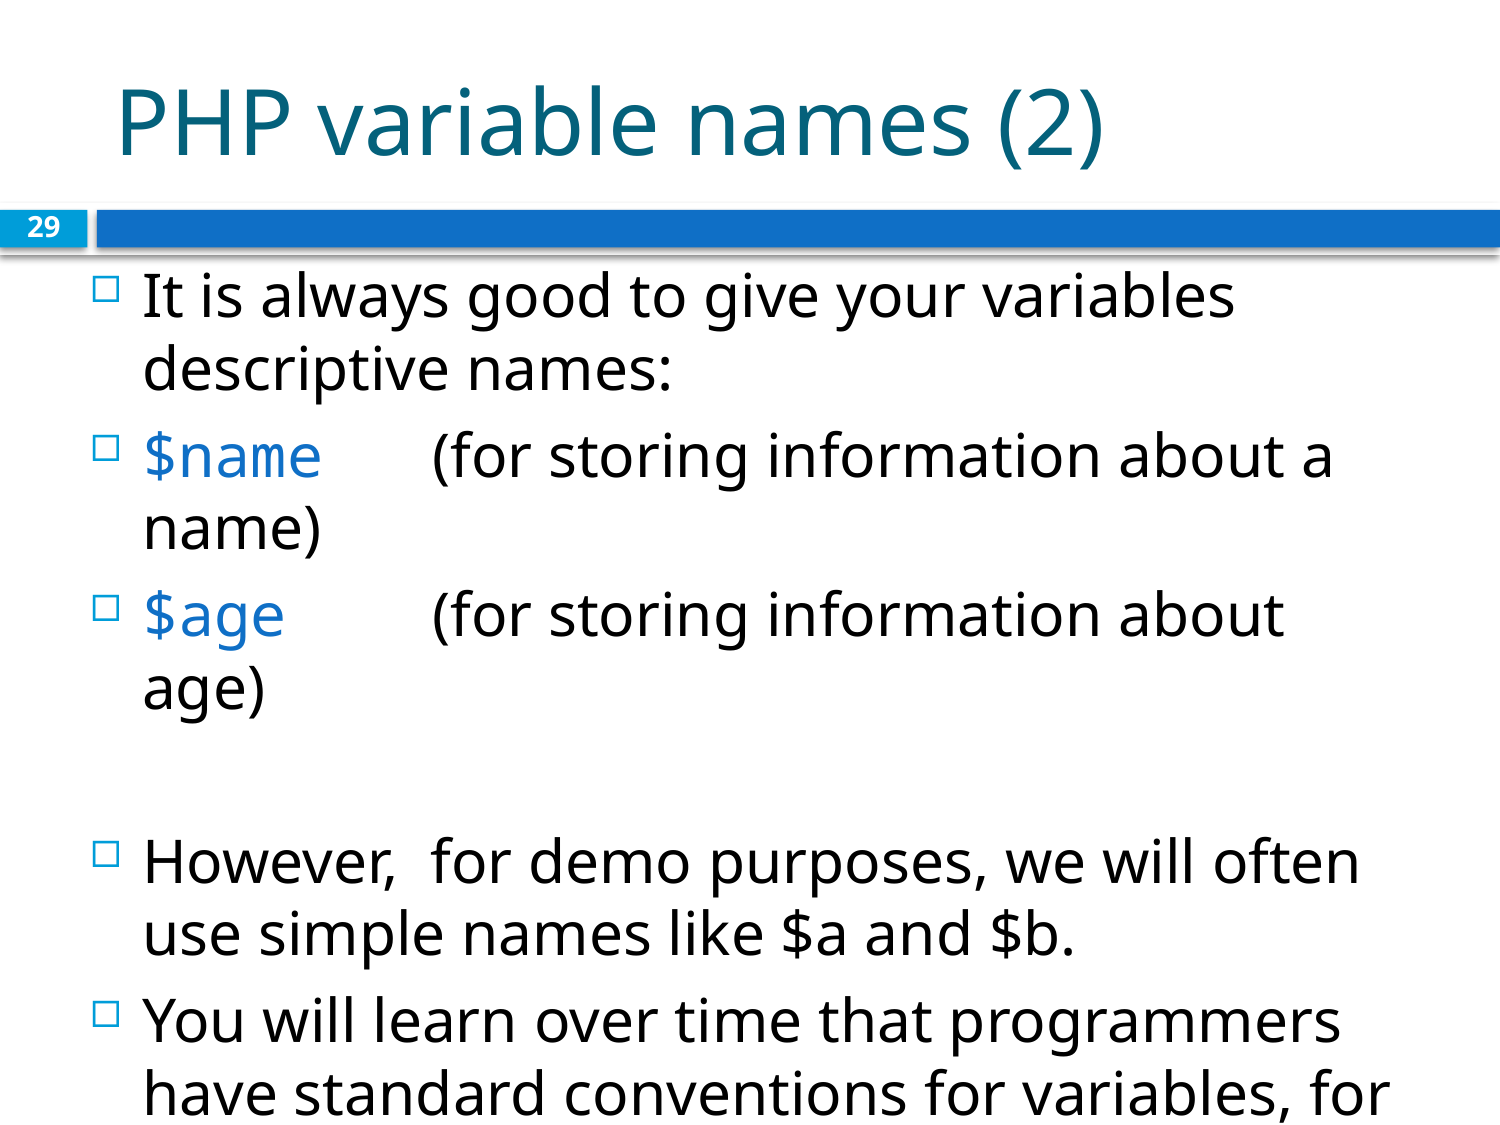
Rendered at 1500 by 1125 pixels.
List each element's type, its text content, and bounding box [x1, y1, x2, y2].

title PHP variable names (2) [99, 37, 1438, 201]
text_box It is always good to give your variables descriptive names: $name (for storing information about a name) $age (for storing information about age) However, for demo purposes, we will often use simple names like $a and $b. You will learn over time that programmers have standard conventions for variables, for example, $i and $j for “indices”, “foo” for functions, etc [74, 249, 1412, 988]
slide_number 29 [0, 208, 88, 249]
